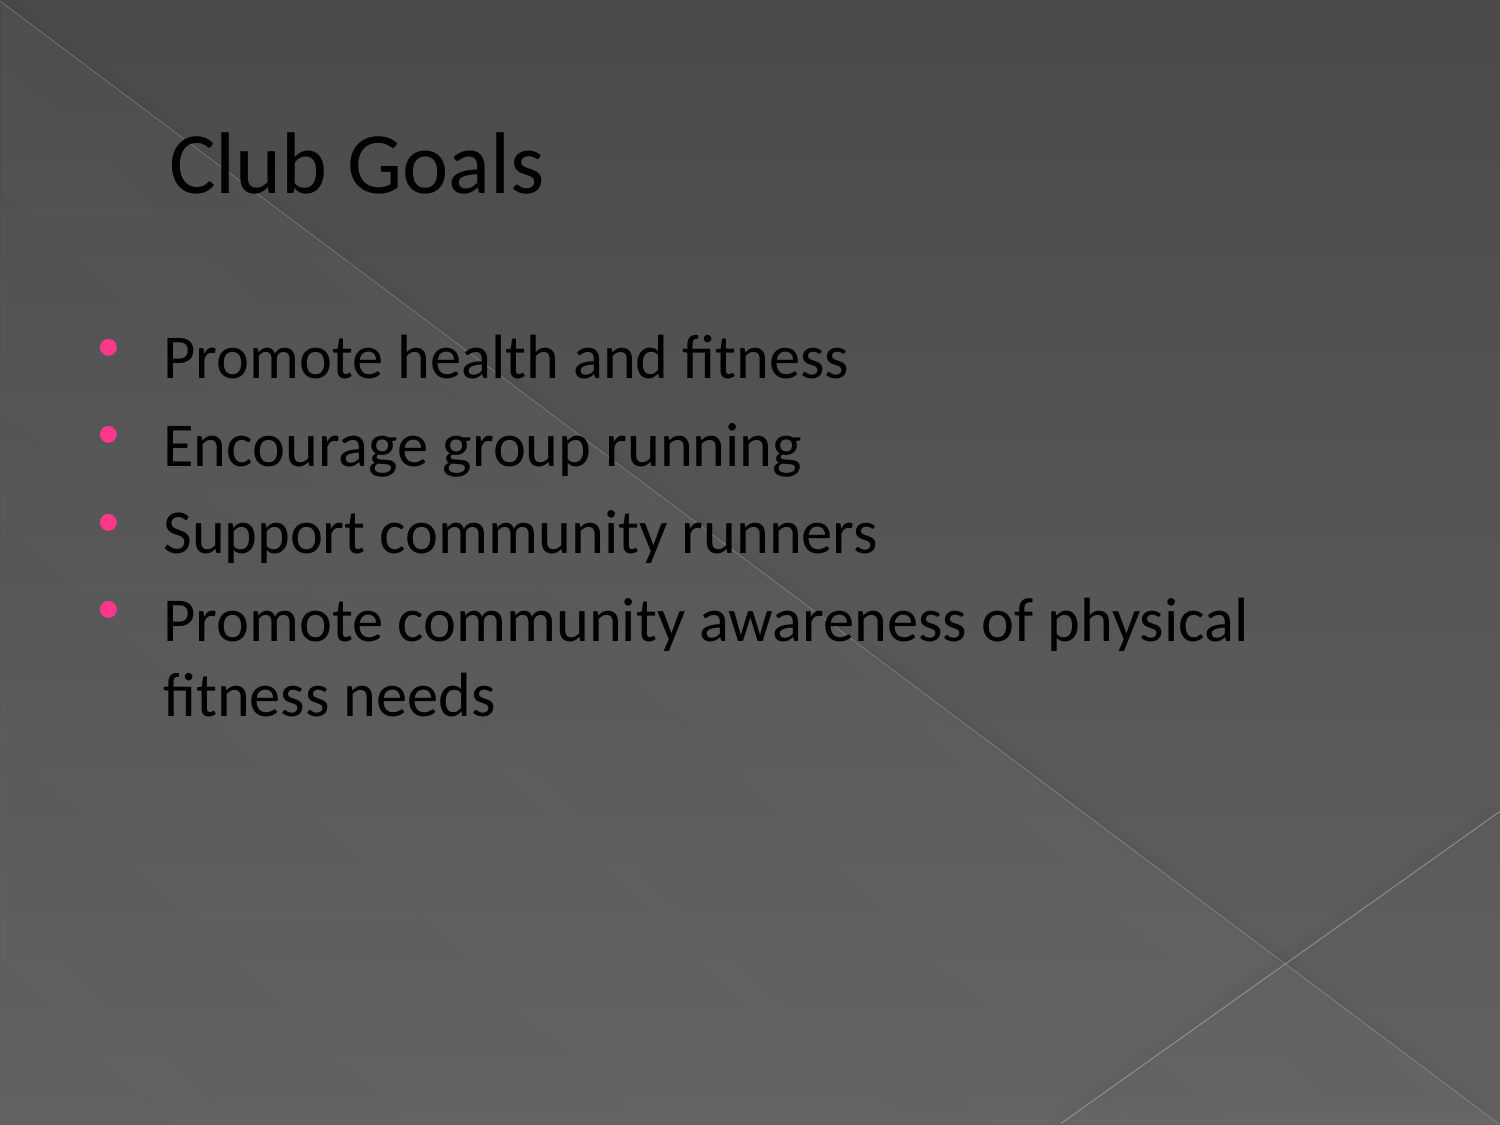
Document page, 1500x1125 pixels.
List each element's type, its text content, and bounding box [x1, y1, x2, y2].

list Promote health and fitness Encourage group running Support community runners Promote community awareness of physical fitness needs [75, 308, 1425, 1059]
title Club Goals [75, 43, 1425, 274]
